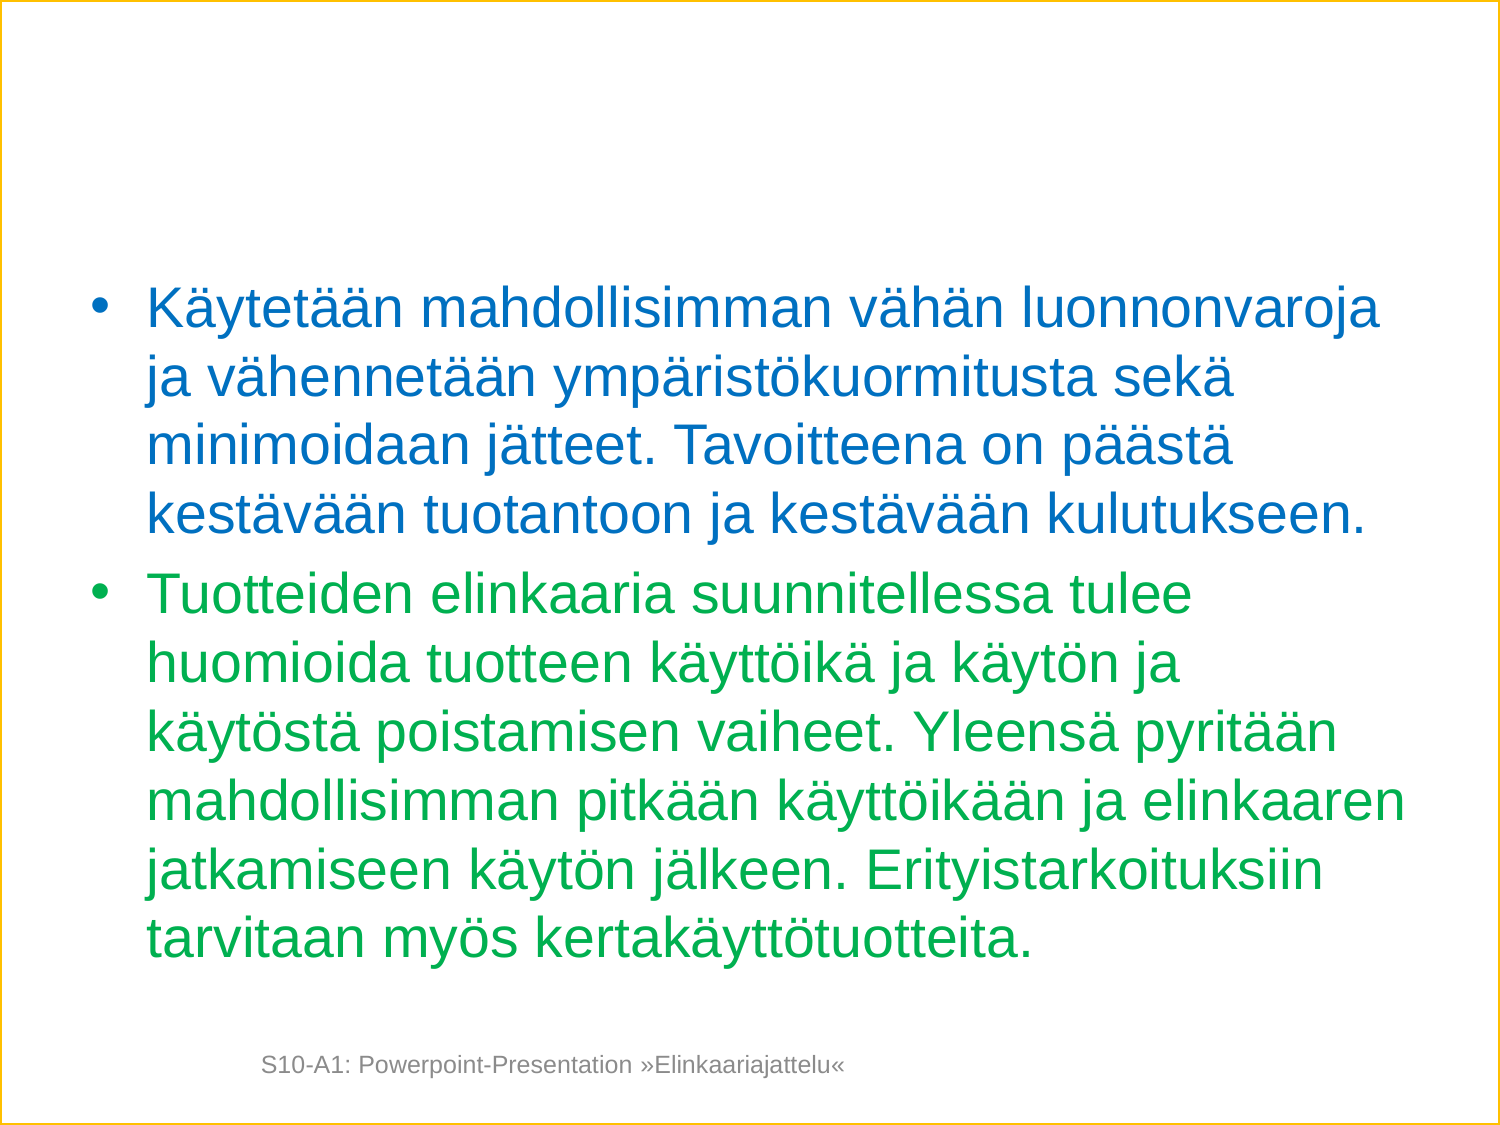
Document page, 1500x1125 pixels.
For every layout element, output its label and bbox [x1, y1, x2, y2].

text_box [0, 0, 1500, 1125]
